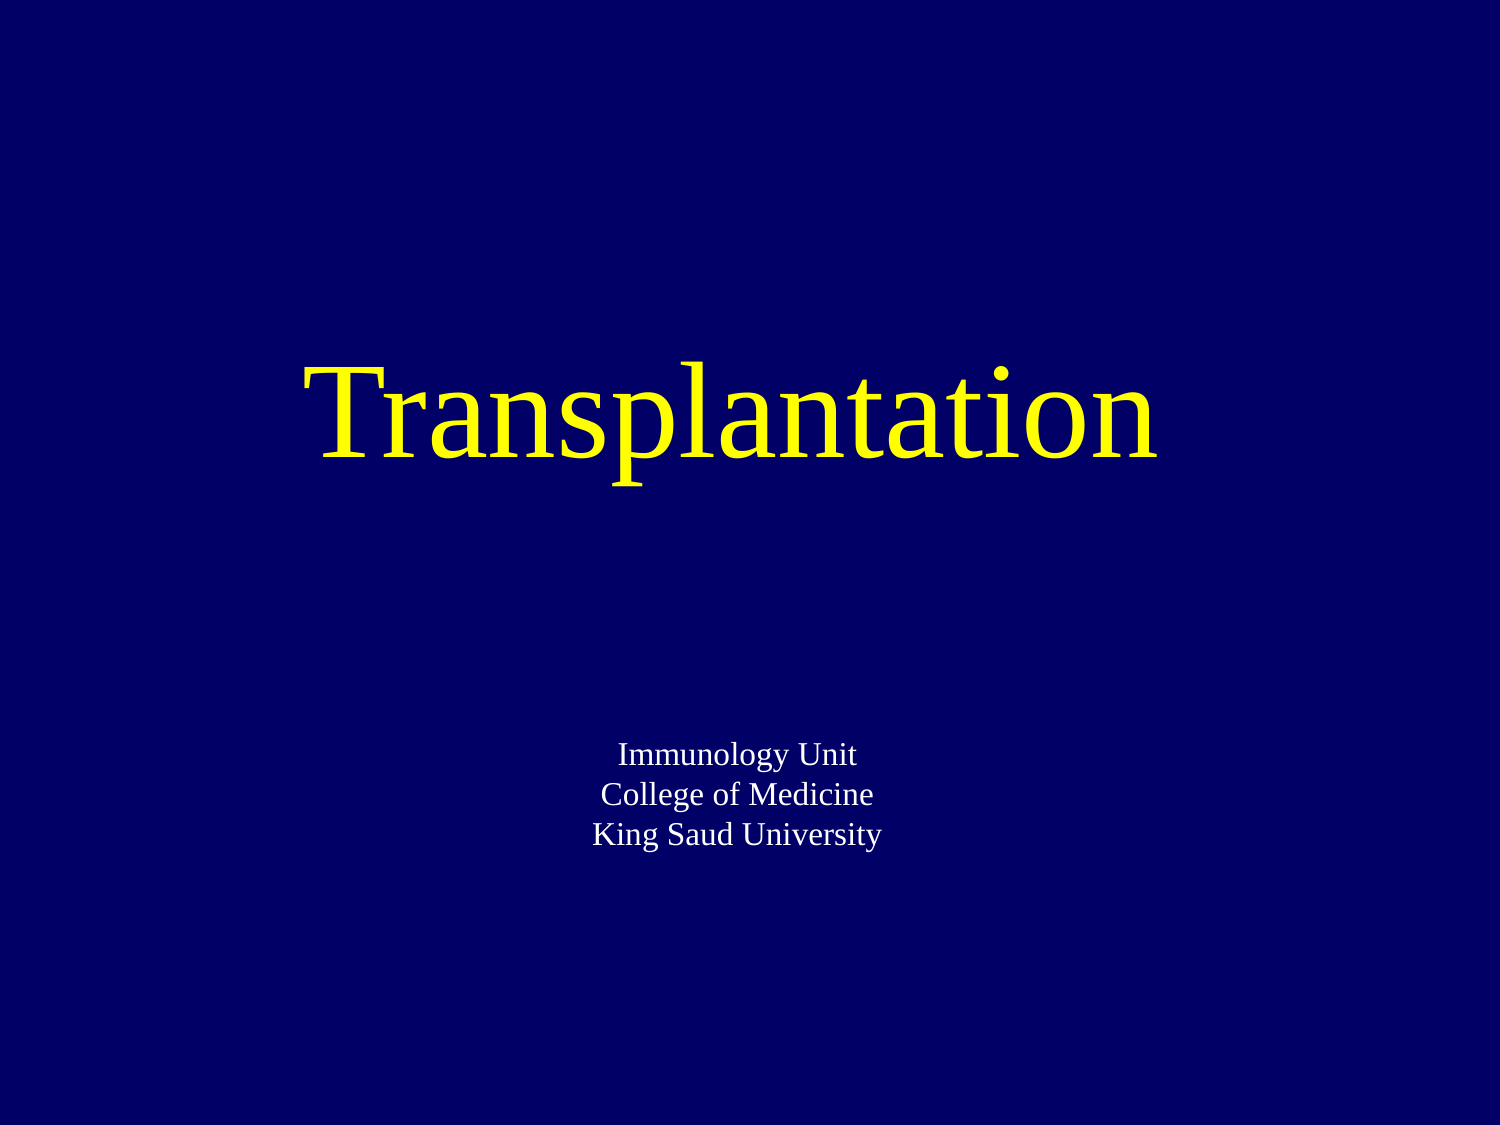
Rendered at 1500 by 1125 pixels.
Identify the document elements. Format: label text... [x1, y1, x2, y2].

text_box Transplantation [287, 312, 1200, 493]
text_box Immunology Unit College of Medicine King Saud University [462, 724, 1013, 860]
